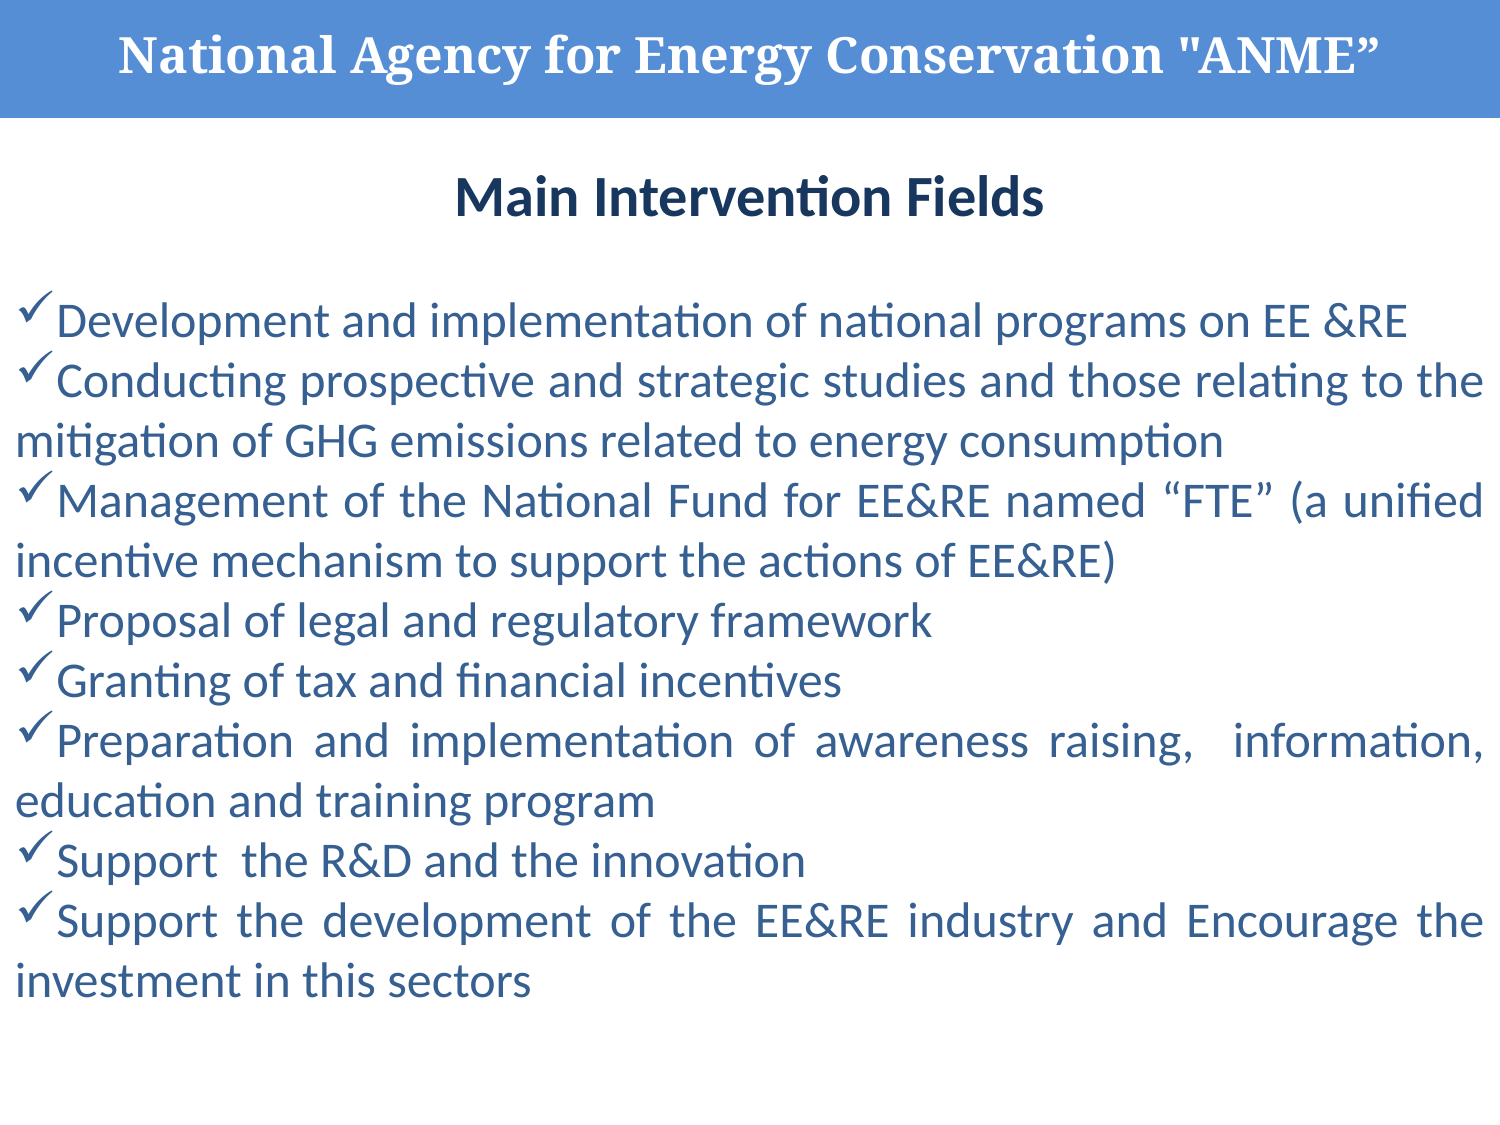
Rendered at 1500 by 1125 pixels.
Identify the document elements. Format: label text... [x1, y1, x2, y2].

text_box Main Intervention Fields Development and implementation of national programs on EE &RE Conducting prospective and strategic studies and those relating to the mitigation of GHG emissions related to energy consumption Management of the National Fund for EE&RE named “FTE” (a unified incentive mechanism to support the actions of EE&RE) Proposal of legal and regulatory framework Granting of tax and financial incentives Preparation and implementation of awareness raising, information, education and training program Support the R&D and the innovation Support the development of the EE&RE industry and Encourage the investment in this sectors [0, 150, 1500, 1016]
text_box National Agency for Energy Conservation "ANME” [0, 0, 1500, 118]
